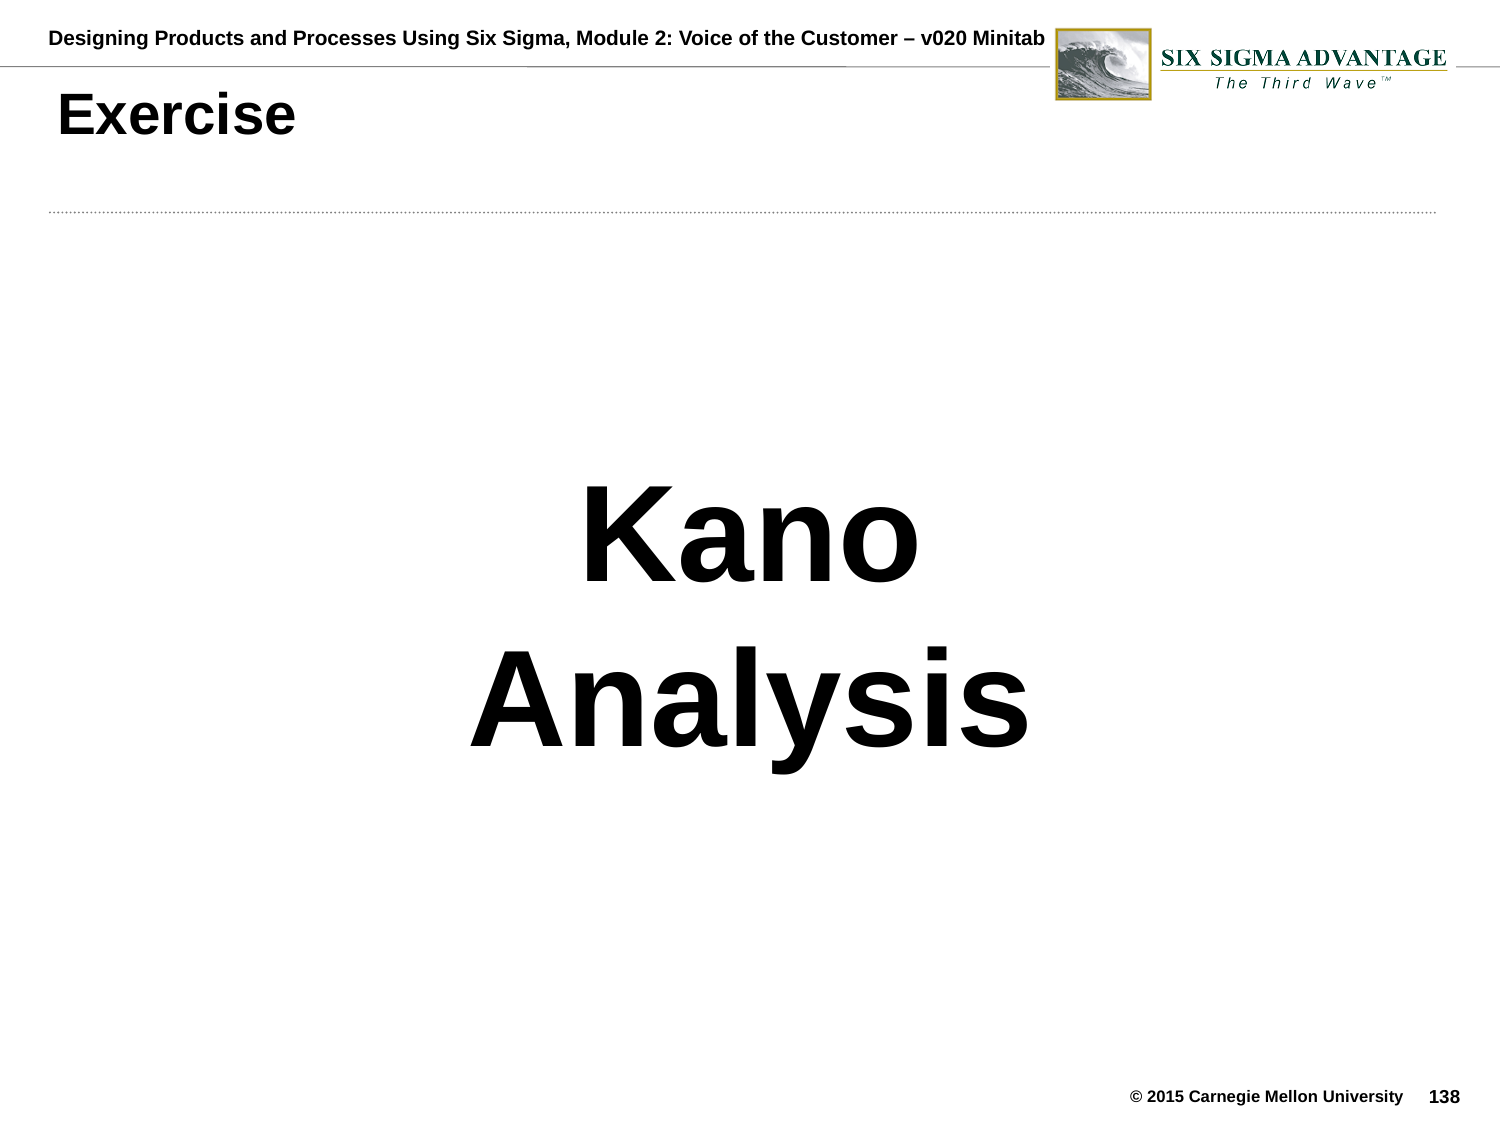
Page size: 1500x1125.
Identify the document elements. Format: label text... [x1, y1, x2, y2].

text_box Kano Analysis [295, 436, 1206, 782]
picture [1049, 24, 1456, 104]
title Exercise [42, 82, 1438, 154]
